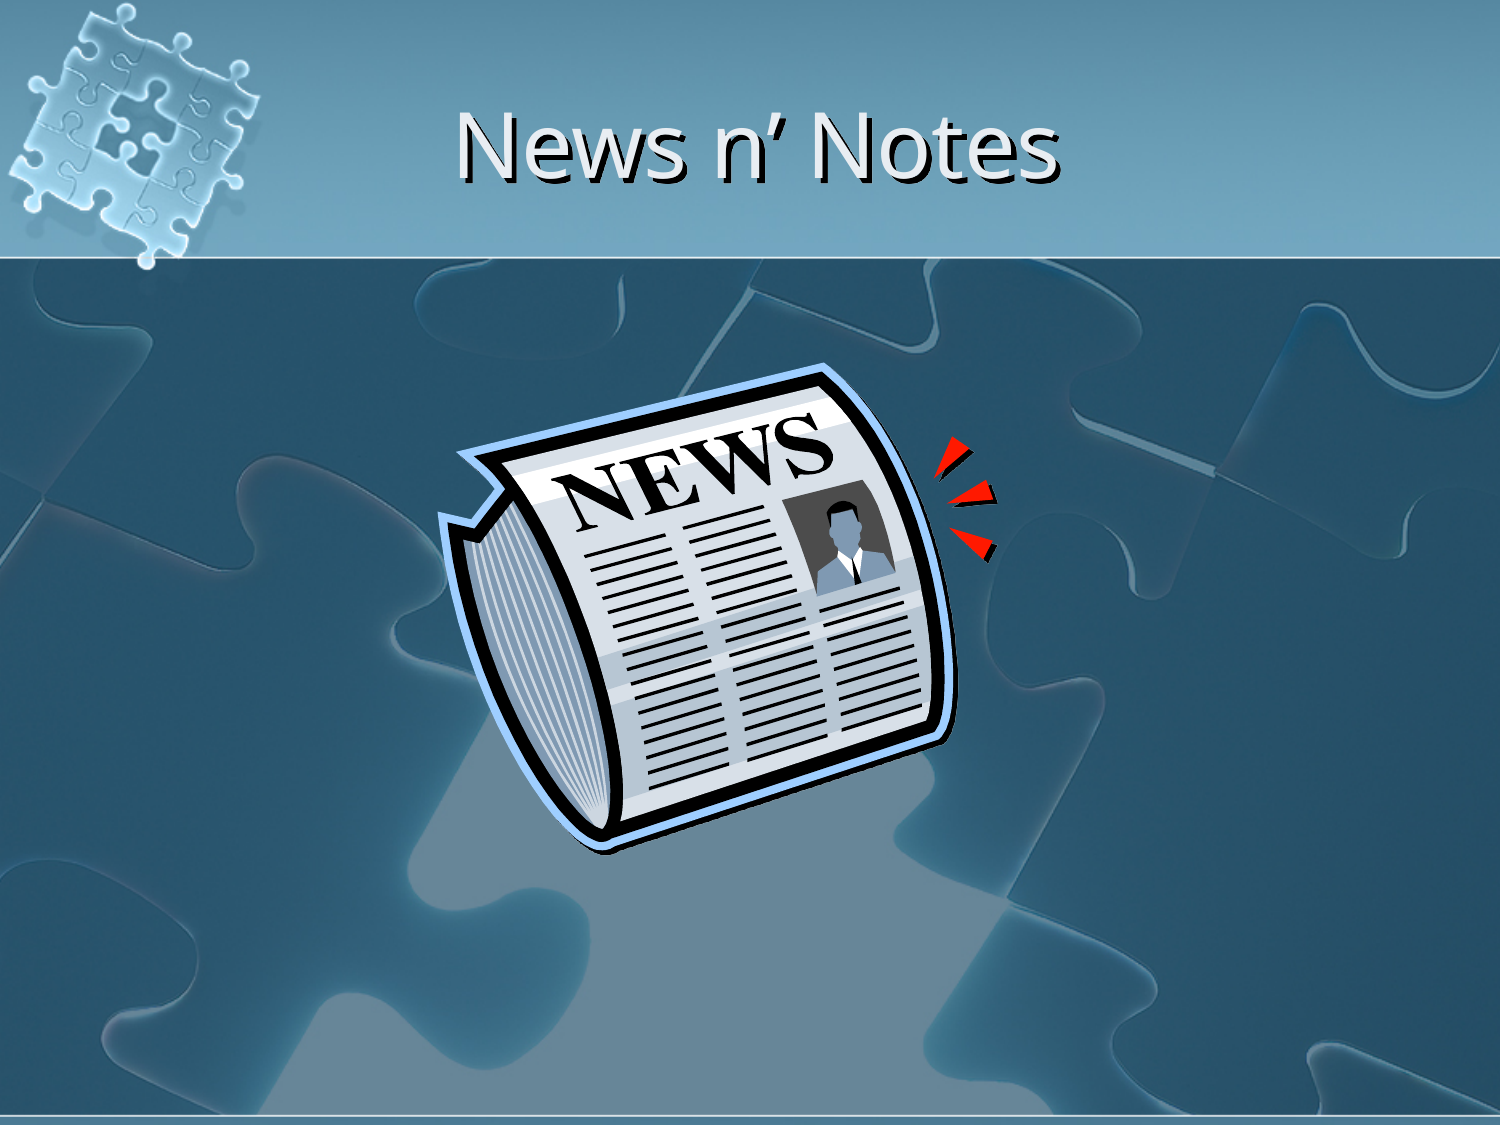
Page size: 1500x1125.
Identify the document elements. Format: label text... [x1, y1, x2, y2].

title News n’ Notes [124, 54, 1388, 230]
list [437, 362, 994, 852]
picture [0, 0, 1500, 1125]
